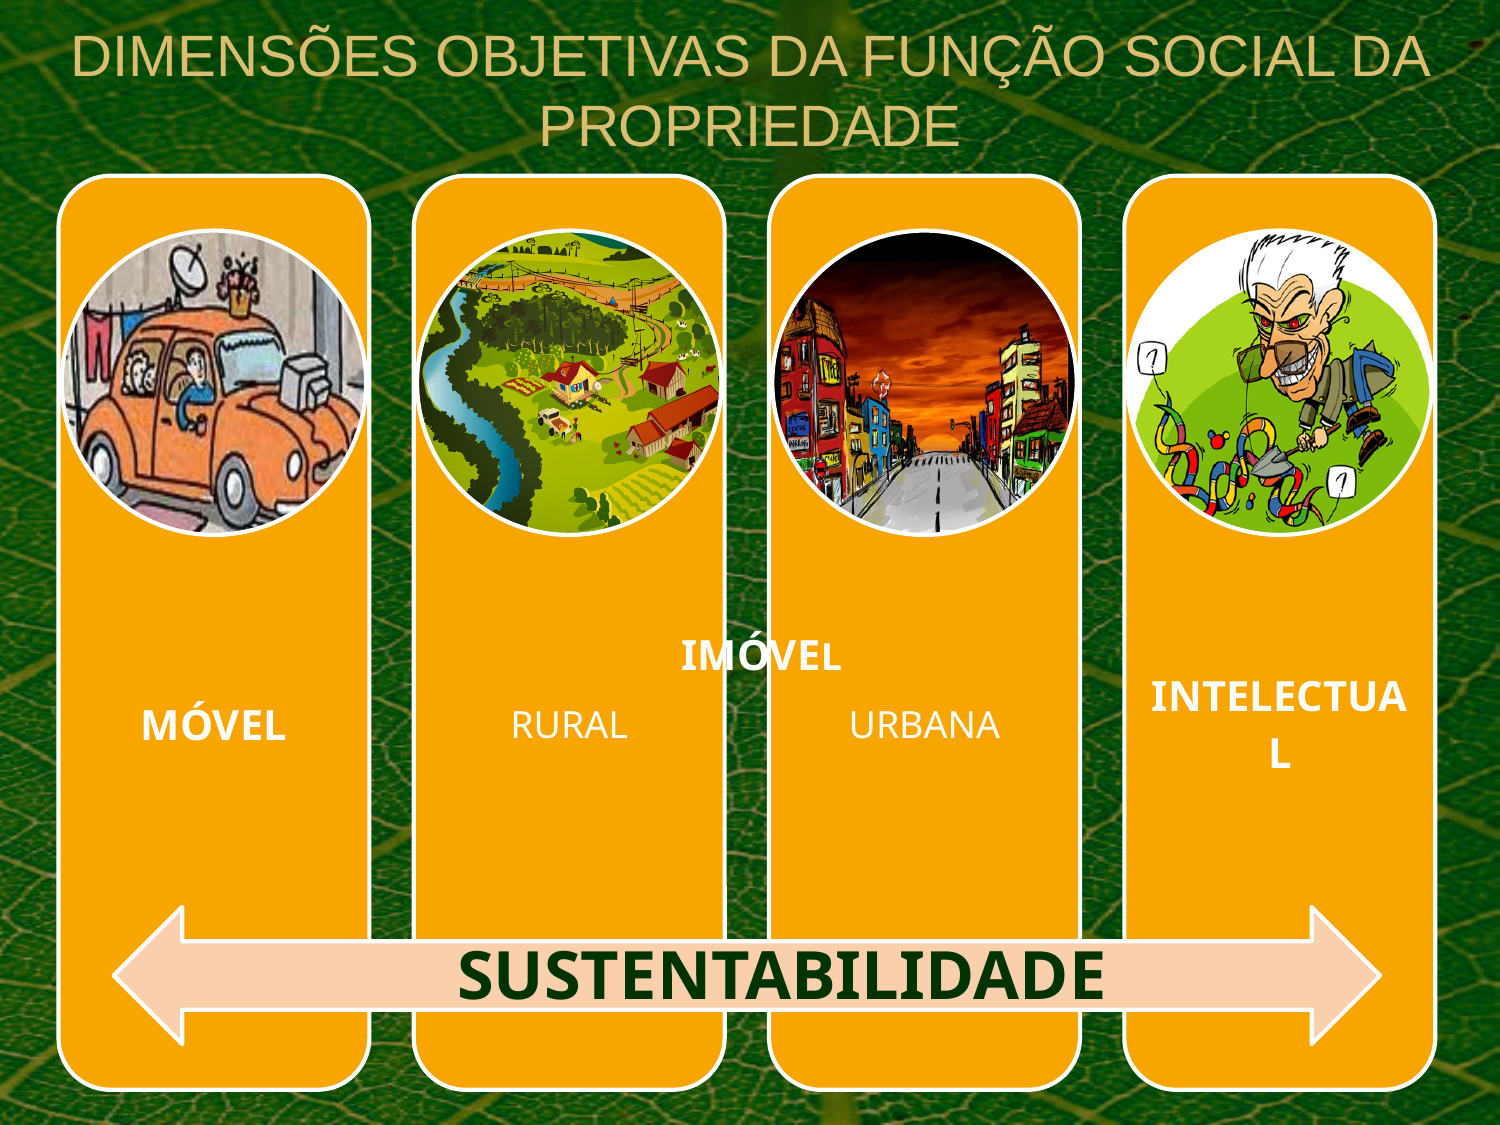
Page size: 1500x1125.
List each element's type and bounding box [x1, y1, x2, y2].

text_box [58, 175, 1436, 1091]
list [0, 0, 1500, 1125]
